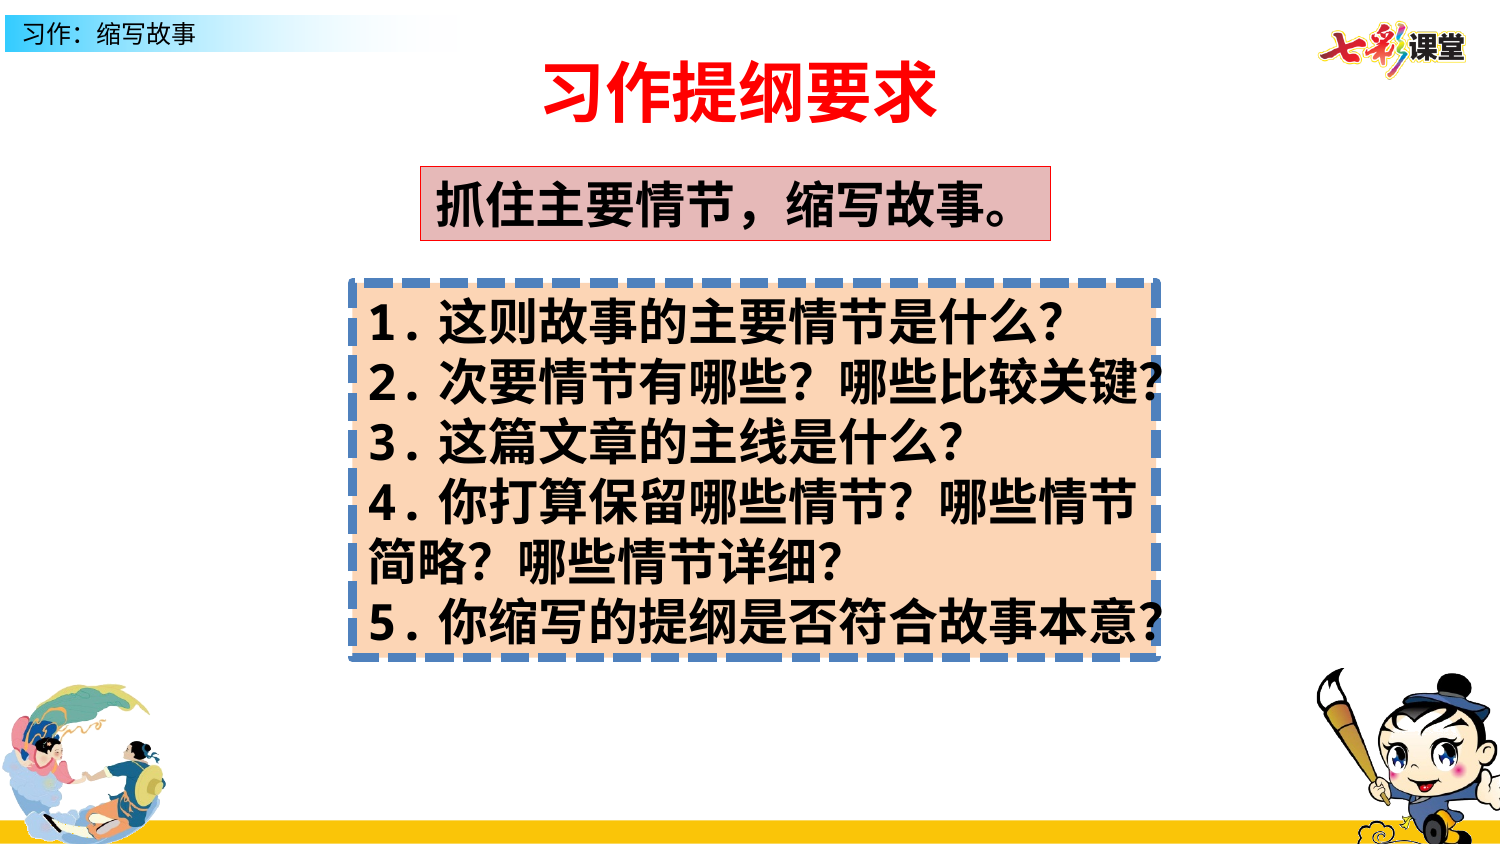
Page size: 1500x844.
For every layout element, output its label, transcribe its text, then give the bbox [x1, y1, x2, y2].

text_box 习作提纲要求 [523, 43, 1087, 139]
picture [0, 667, 187, 844]
text_box 1.这则故事的主要情节是什么？ 2.次要情节有哪些？哪些比较关键？ 3.这篇文章的主线是什么？ 4.你打算保留哪些情节？哪些情节简略？哪些情节详细？ 5.你缩写的提纲是否符合故事本意？ [352, 282, 1157, 658]
picture [1316, 668, 1500, 844]
picture [1316, 20, 1468, 80]
text_box 抓住主要情节，缩写故事。 [420, 166, 1051, 241]
